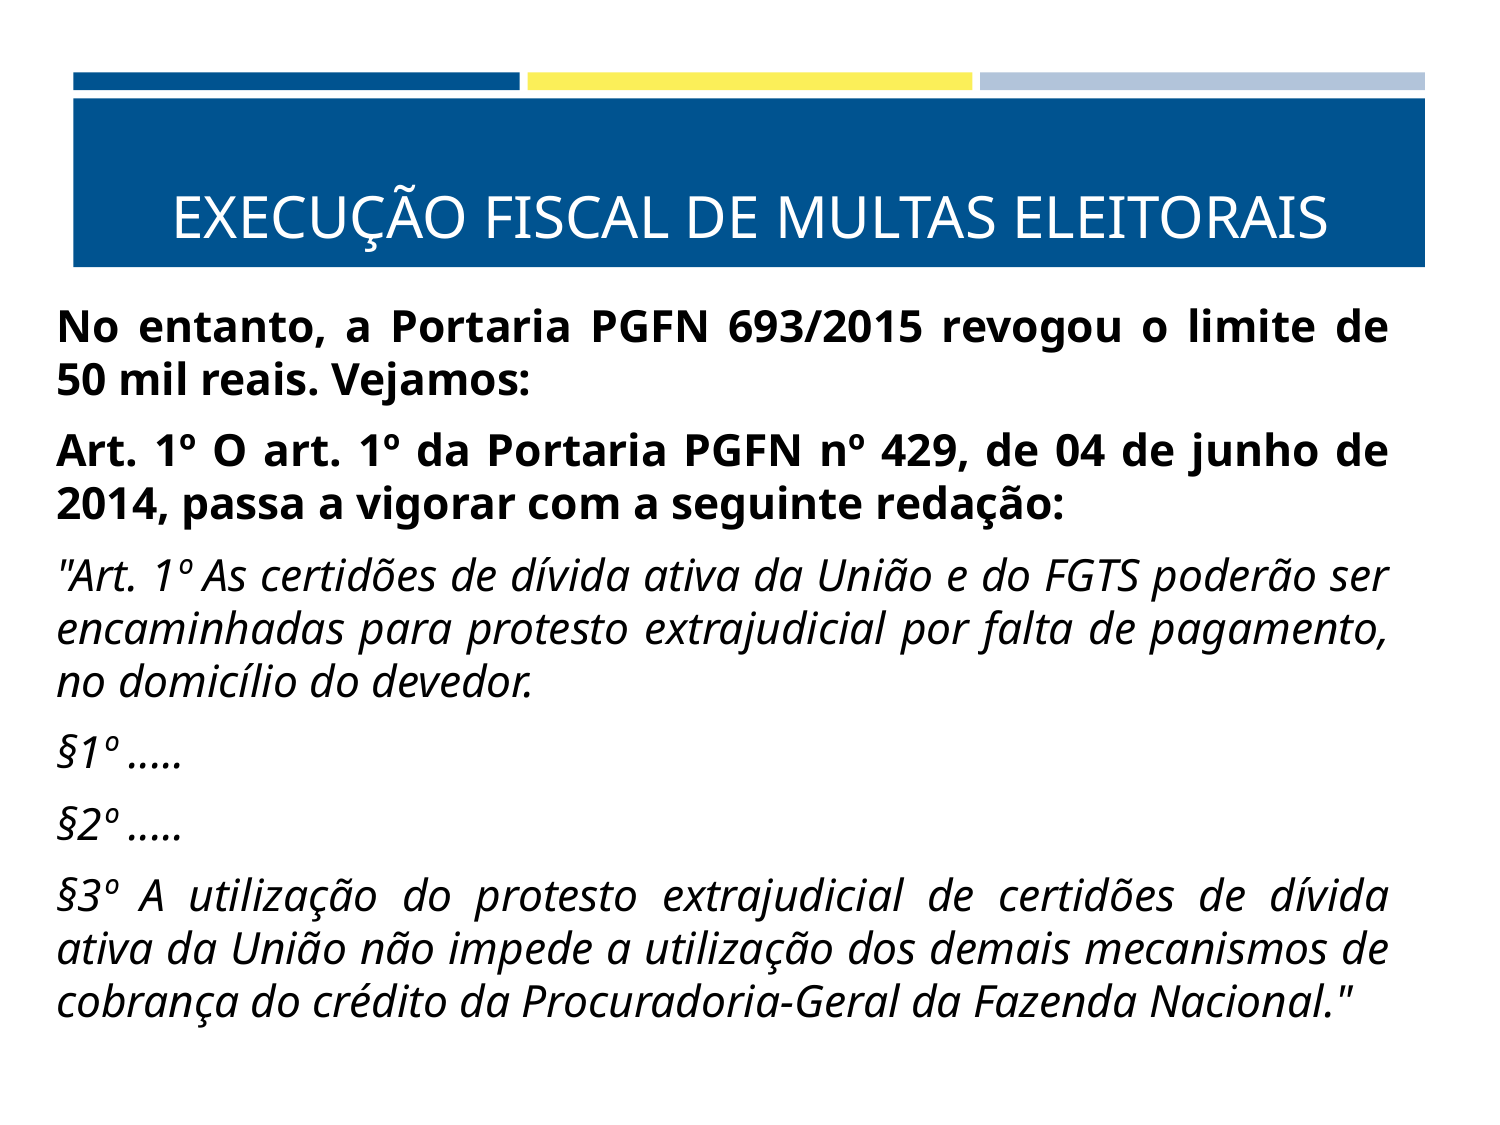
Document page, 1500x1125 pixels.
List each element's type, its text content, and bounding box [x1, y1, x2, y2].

title EXECUÇÃO FISCAL DE MULTAS ELEITORAIS [95, 112, 1406, 259]
list No entanto, a Portaria PGFN 693/2015 revogou o limite de 50 mil reais. Vejamos: Art. 1º O art. 1º da Portaria PGFN nº 429, de 04 de junho de 2014, passa a vigorar com a seguinte redação: "Art. 1º As certidões de dívida ativa da União e do FGTS poderão ser encaminhadas para protesto extrajudicial por falta de pagamento, no domicílio do devedor. §1º ..... §2º ..... §3º A utilização do protesto extrajudicial de certidões de dívida ativa da União não impede a utilização dos demais mecanismos de cobrança do crédito da Procuradoria-Geral da Fazenda Nacional." [41, 290, 1406, 1094]
